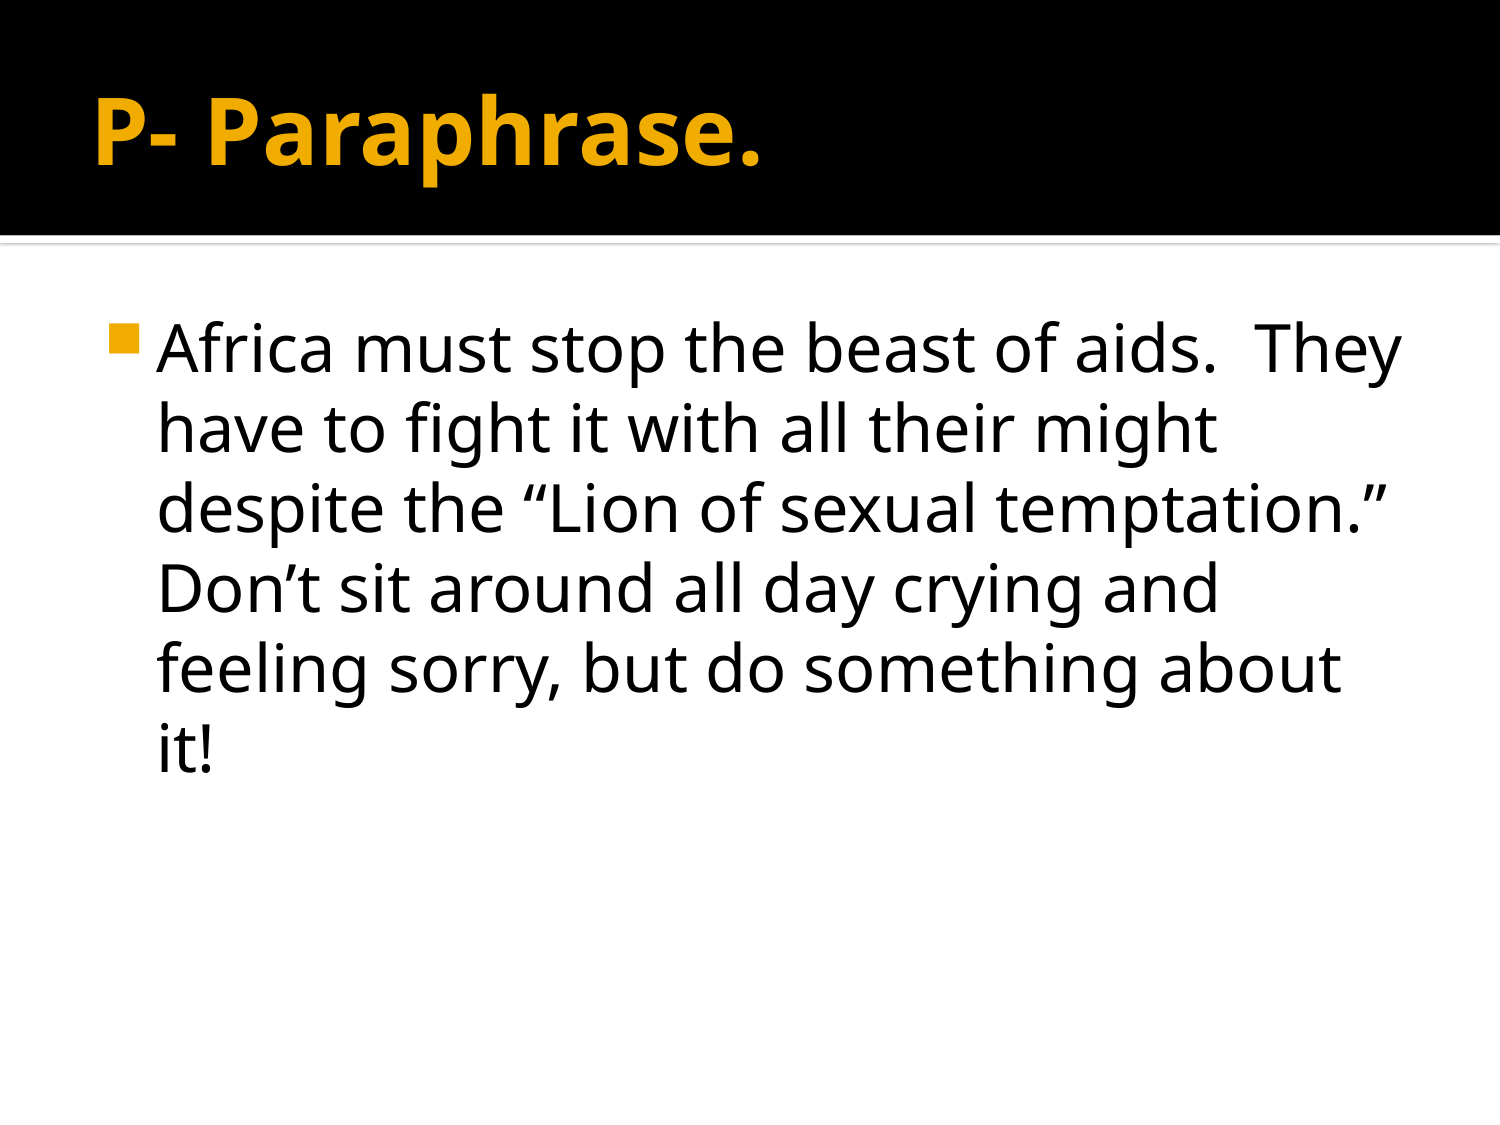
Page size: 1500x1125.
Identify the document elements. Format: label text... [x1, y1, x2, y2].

title P- Paraphrase. [75, 25, 1425, 231]
list Africa must stop the beast of aids. They have to fight it with all their might despite the “Lion of sexual temptation.” Don’t sit around all day crying and feeling sorry, but do something about it! [75, 291, 1425, 1050]
